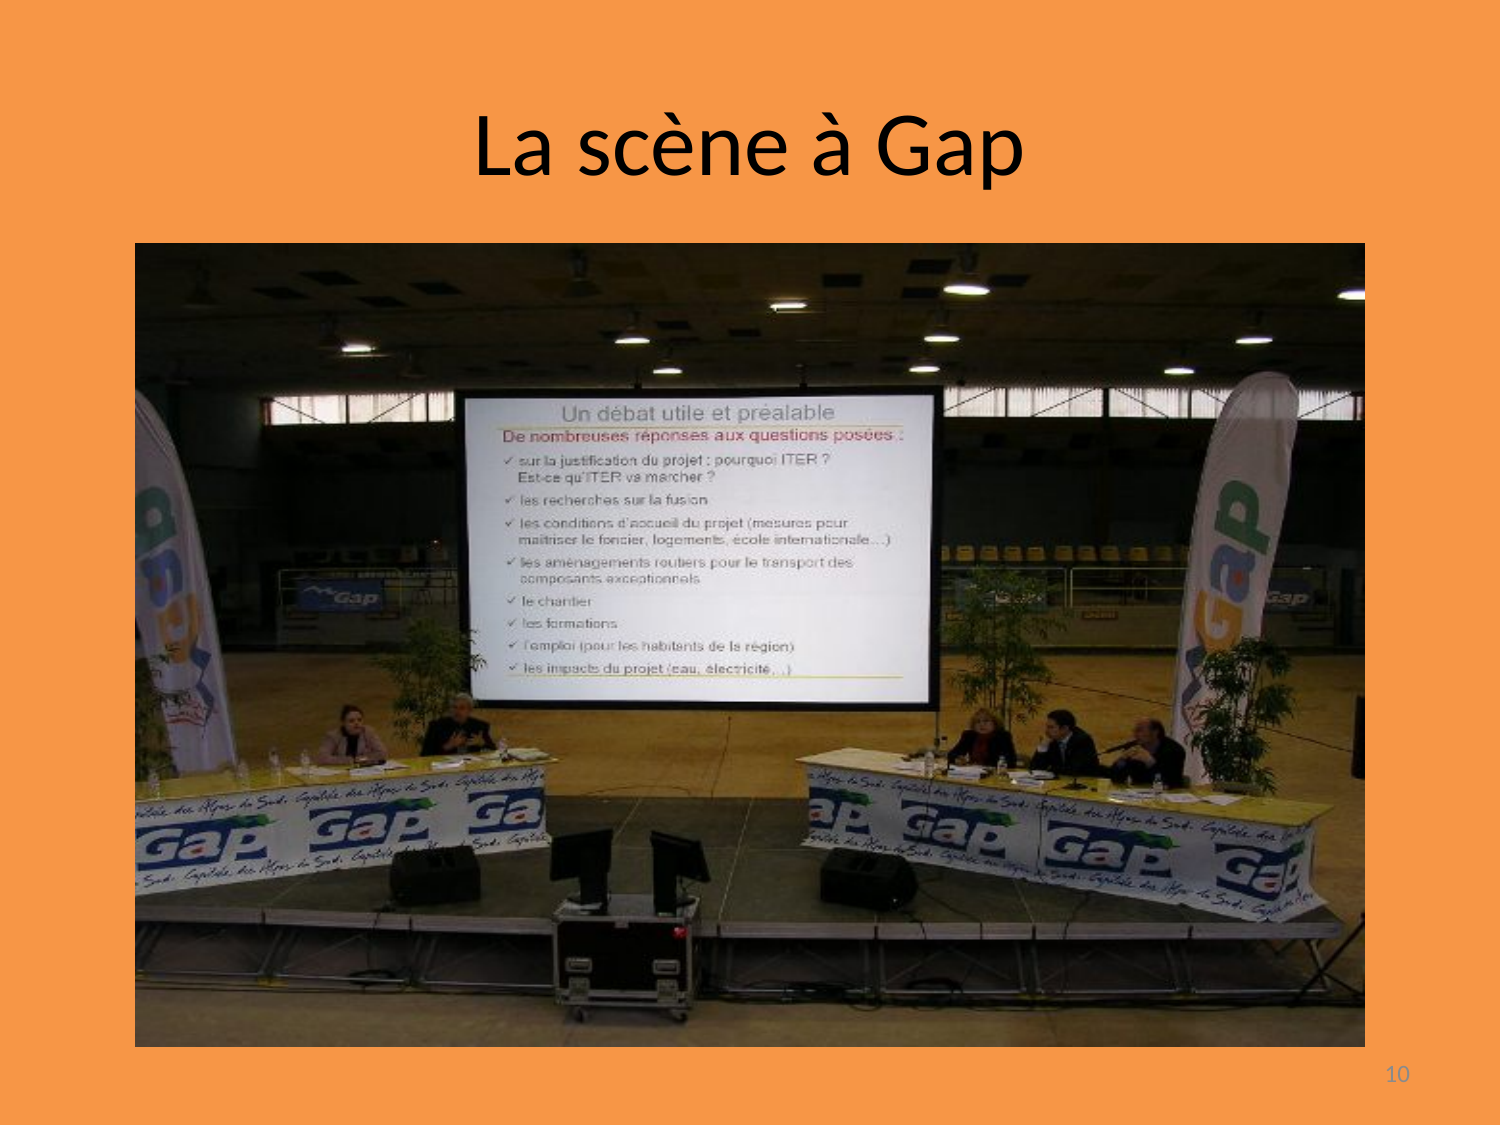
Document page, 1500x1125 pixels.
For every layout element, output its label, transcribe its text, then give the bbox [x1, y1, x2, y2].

slide_number 10 [1074, 1042, 1425, 1103]
title La scène à Gap [75, 45, 1425, 233]
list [135, 243, 1365, 1047]
